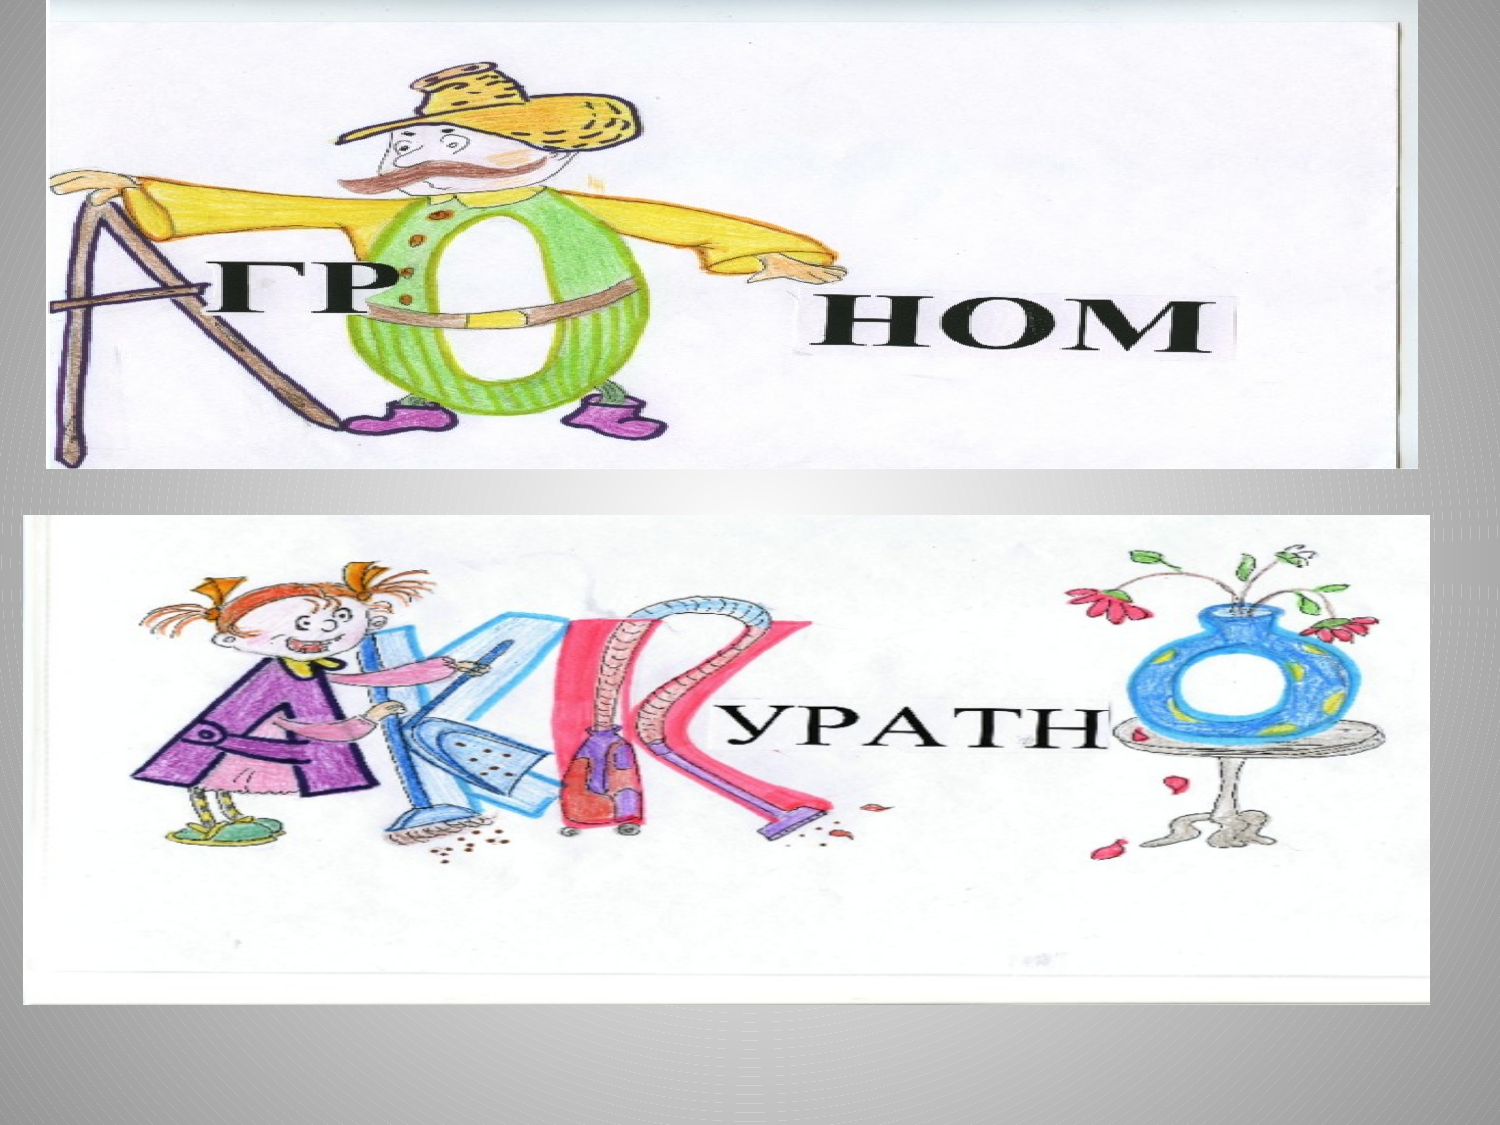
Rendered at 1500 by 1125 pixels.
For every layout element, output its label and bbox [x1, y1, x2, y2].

list [23, 515, 1430, 1006]
list [46, 0, 1419, 469]
